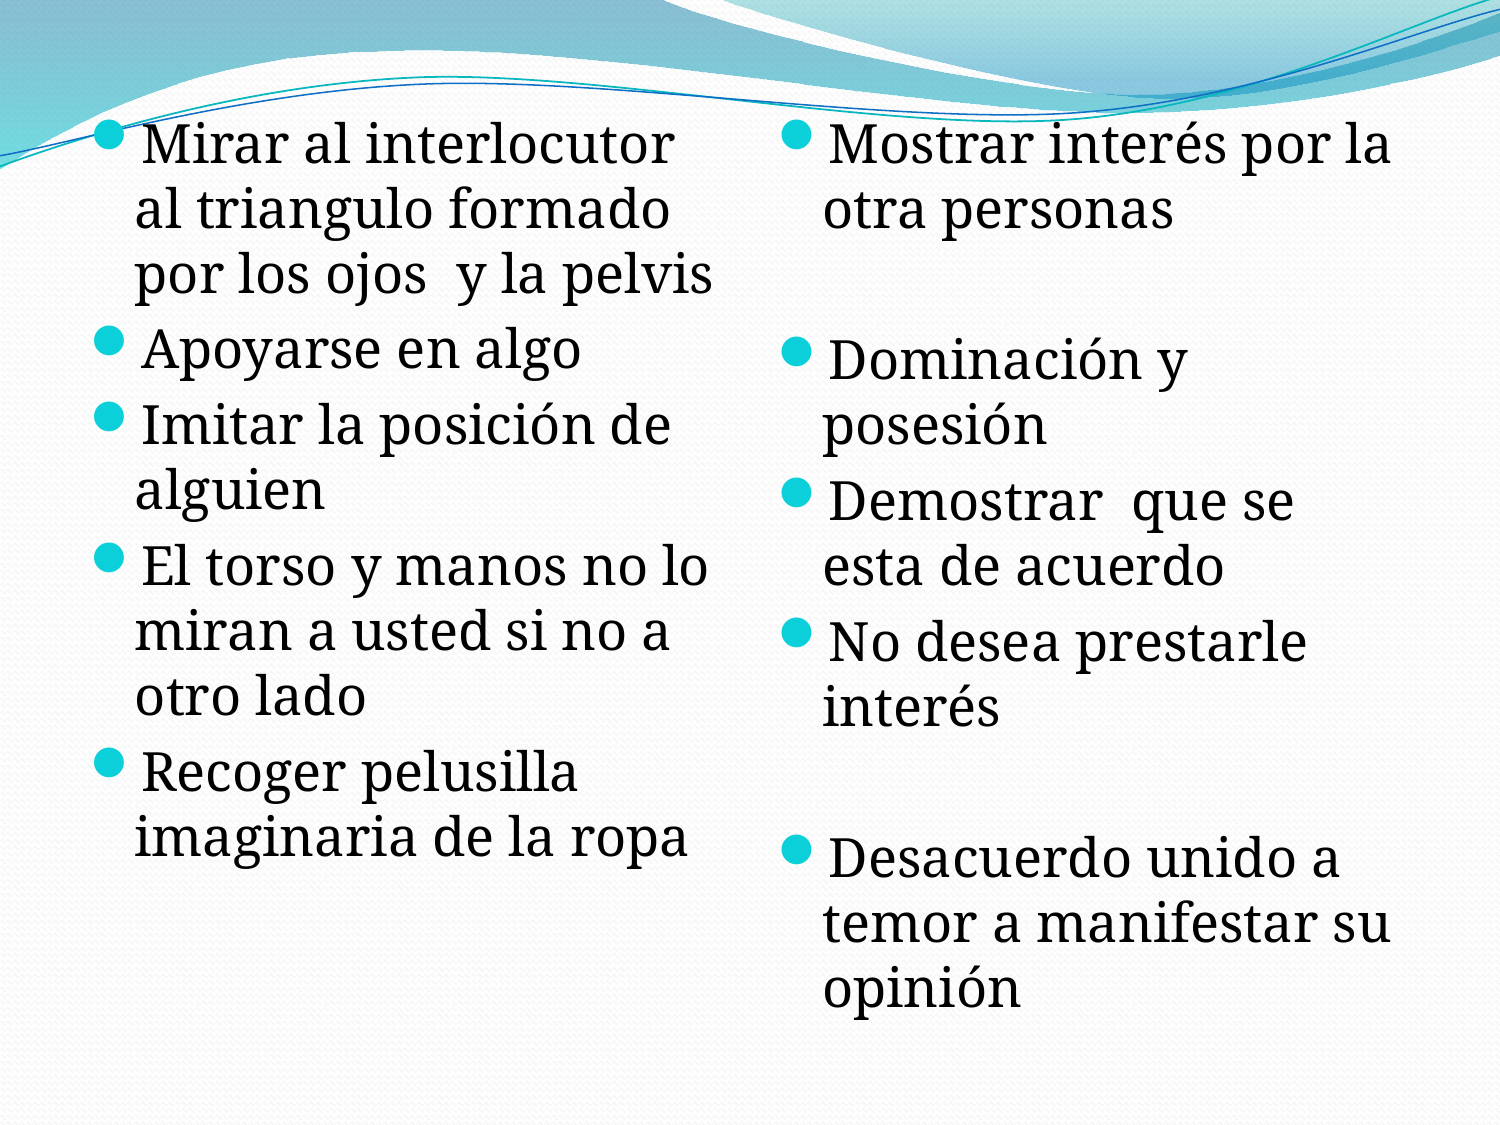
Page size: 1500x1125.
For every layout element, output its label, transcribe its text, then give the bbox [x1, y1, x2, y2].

list Mostrar interés por la otra personas Dominación y posesión Demostrar que se esta de acuerdo No desea prestarle interés Desacuerdo unido a temor a manifestar su opinión [762, 101, 1425, 1043]
list Mirar al interlocutor al triangulo formado por los ojos y la pelvis Apoyarse en algo Imitar la posición de alguien El torso y manos no lo miran a usted si no a otro lado Recoger pelusilla imaginaria de la ropa [75, 101, 738, 1043]
